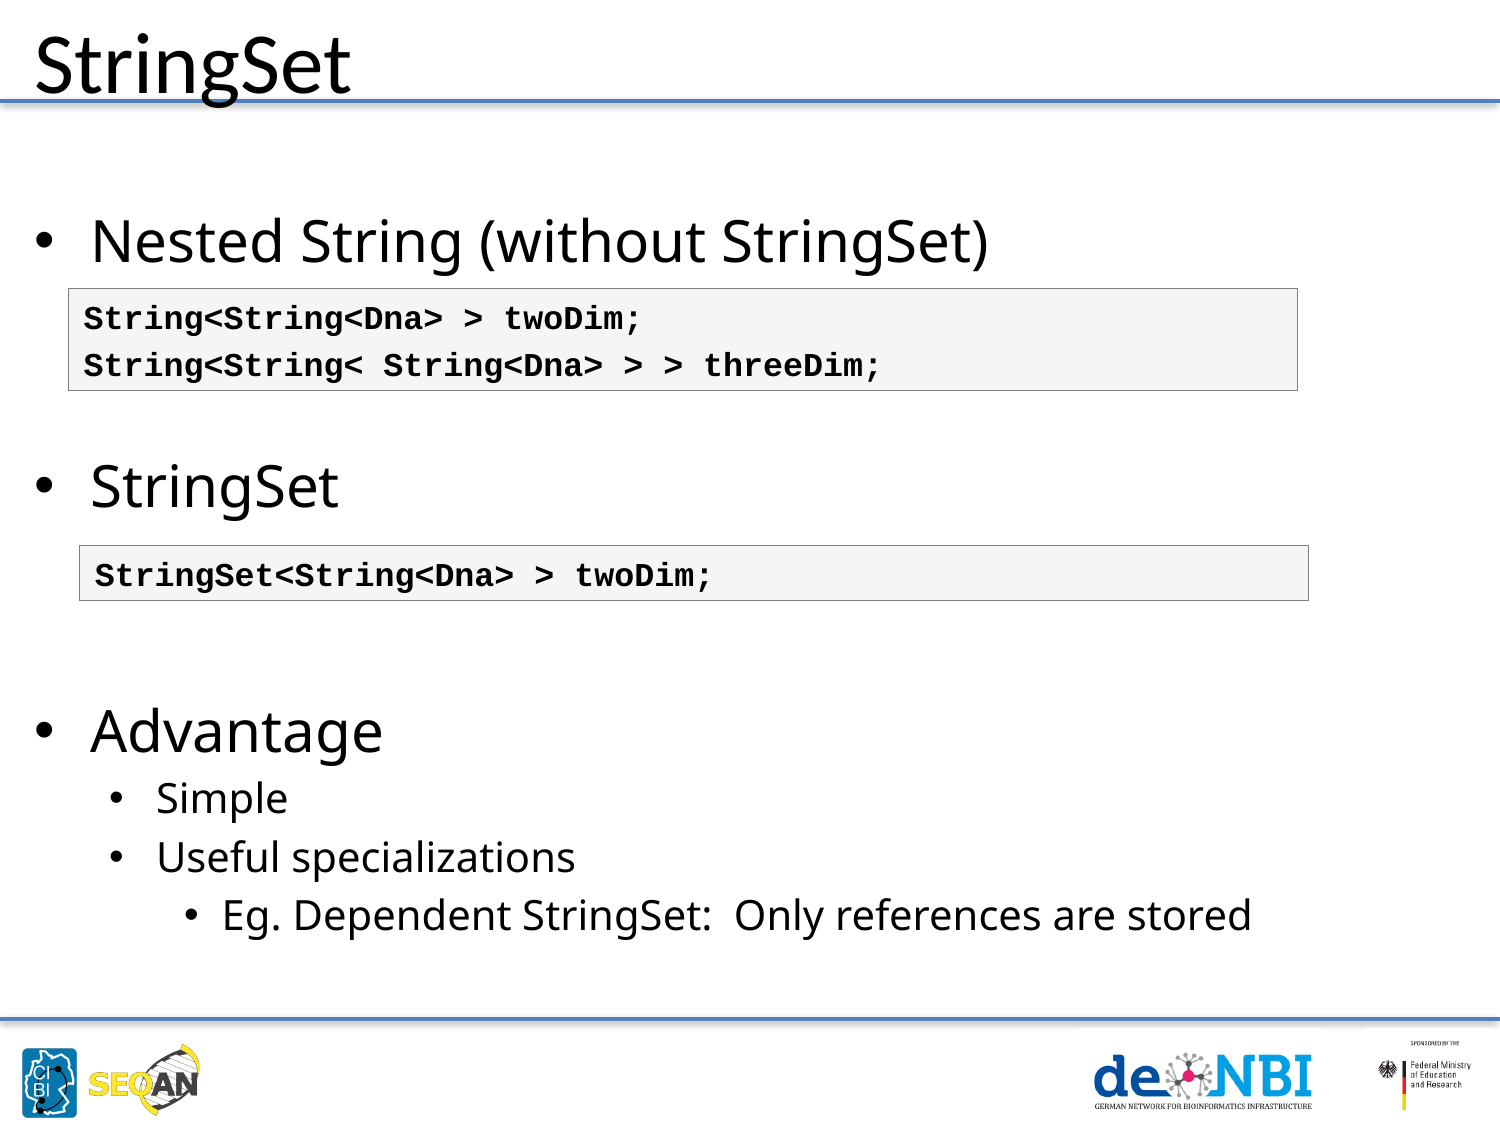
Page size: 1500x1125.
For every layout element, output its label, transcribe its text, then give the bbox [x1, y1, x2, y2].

picture [1074, 1028, 1322, 1122]
picture [31, 1060, 40, 1071]
picture [75, 1042, 202, 1121]
picture [33, 1108, 44, 1113]
text_box Nested String (without StringSet) StringSet Advantage Simple Useful specializations Eg. Dependent StringSet: Only references are stored Specialization [19, 196, 1370, 862]
text_box StringSet [19, 0, 1370, 119]
text_box String<String<Dna> > twoDim; String<String< String<Dna> > > threeDim; [68, 288, 1298, 391]
picture [40, 1051, 48, 1059]
text_box StringSet<String<Dna> > twoDim; [79, 545, 1309, 601]
